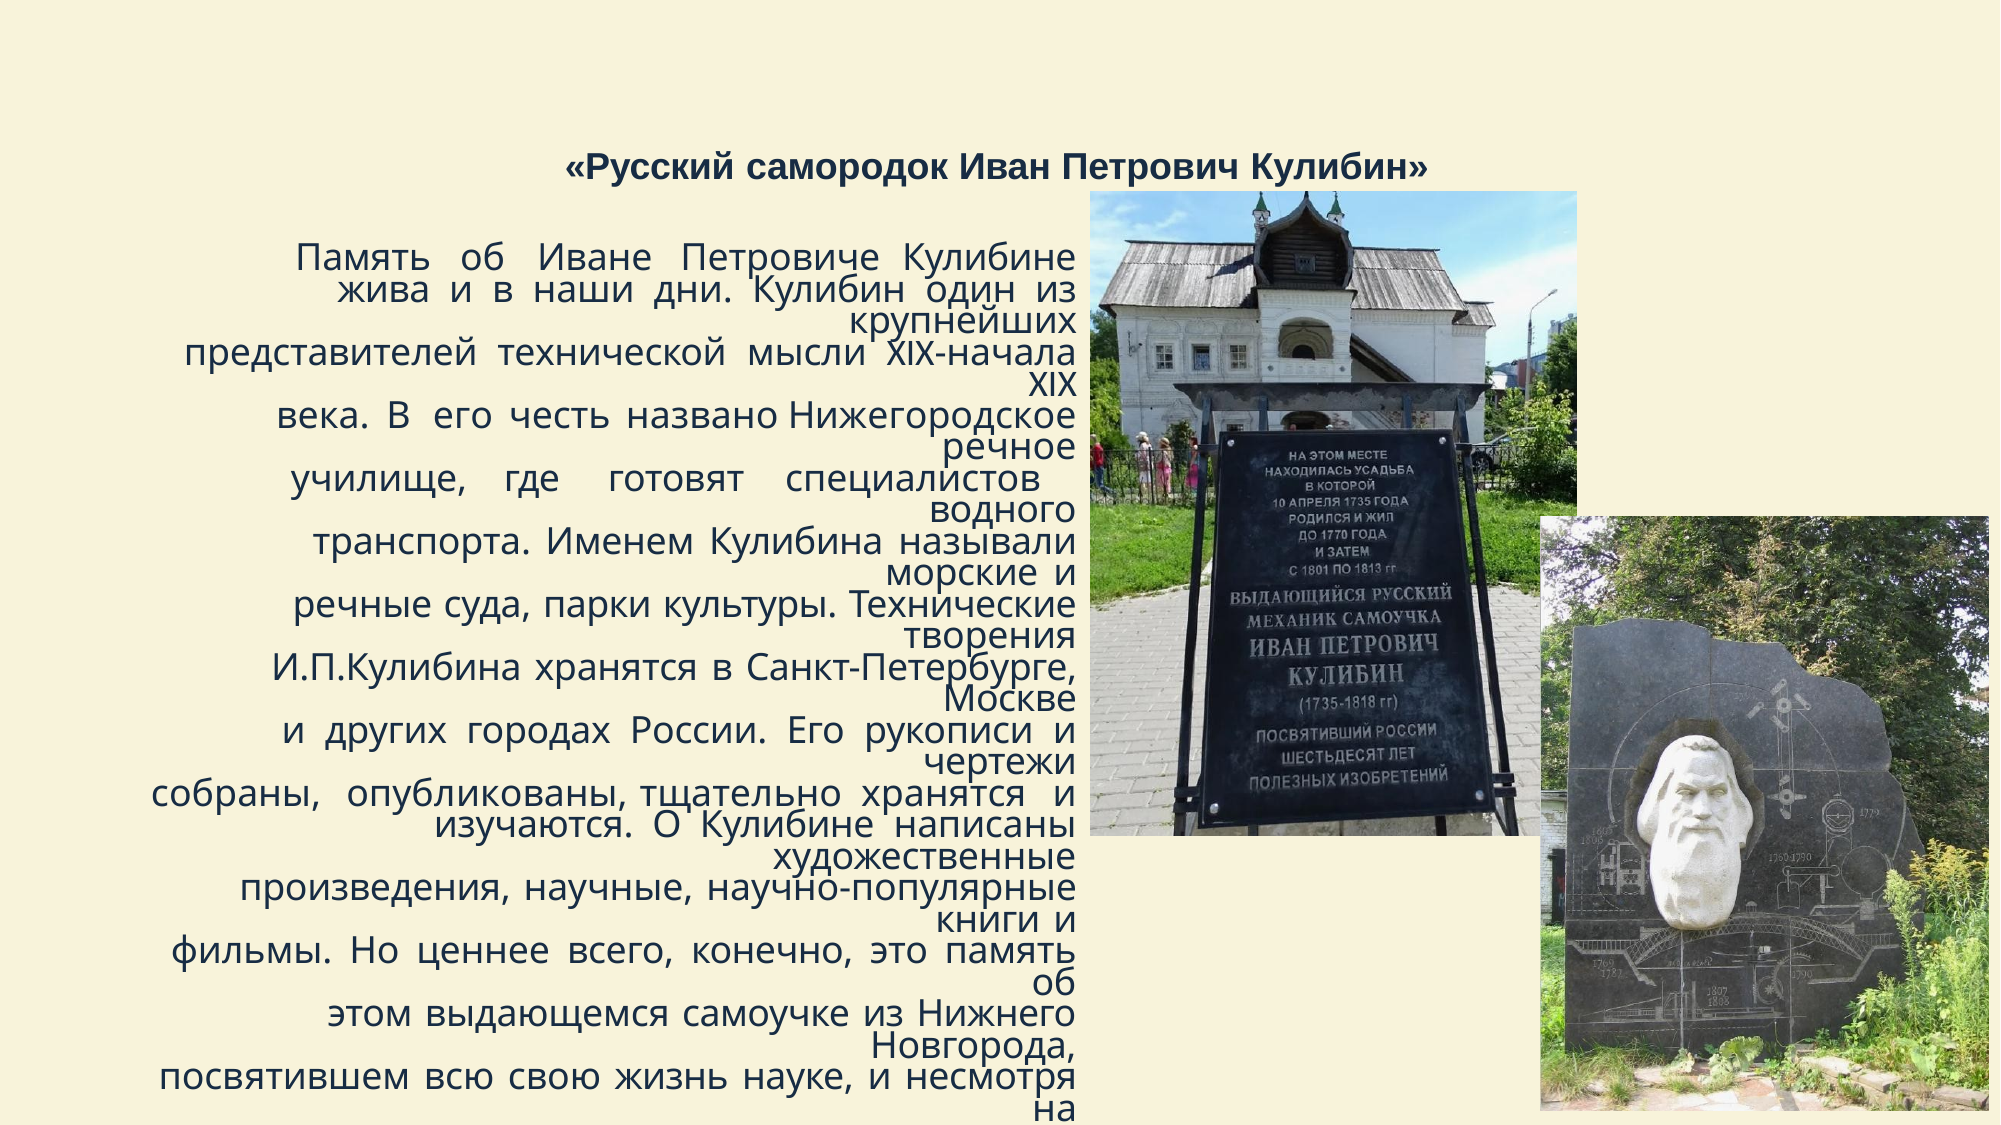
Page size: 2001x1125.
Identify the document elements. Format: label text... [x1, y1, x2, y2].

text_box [1090, 191, 1990, 1111]
text_box «Русский самородок Иван Петрович Кулибин» Память об Иване Петровиче Кулибине жива и в наши дни. Кулибин один из крупнейших представителей технической мысли XIX-начала XIX века. В его честь названо Нижегородское речное училище, где готовят специалистов водного транспорта. Именем Кулибина называли морские и речные суда, парки культуры. Технические творения И.П.Кулибина хранятся в Санкт-Петербурге, Москве и других городах России. Его рукописи и чертежи собраны, опубликованы, тщательно хранятся и изучаются. О Кулибине написаны художественные произведения, научные, научно-популярные книги и фильмы. Но ценнее всего, конечно, это память об этом выдающемся самоучке из Нижнего Новгорода, посвятившем всю свою жизнь науке, и несмотря на все трудности не предавшим свои идеи и замыслы. Память о его делах, живет в памяти народной. Ведь недаром, умельцев, новаторов, мастеров своего дела и сейчас называют «Кулибиными». [150, 139, 1437, 1125]
